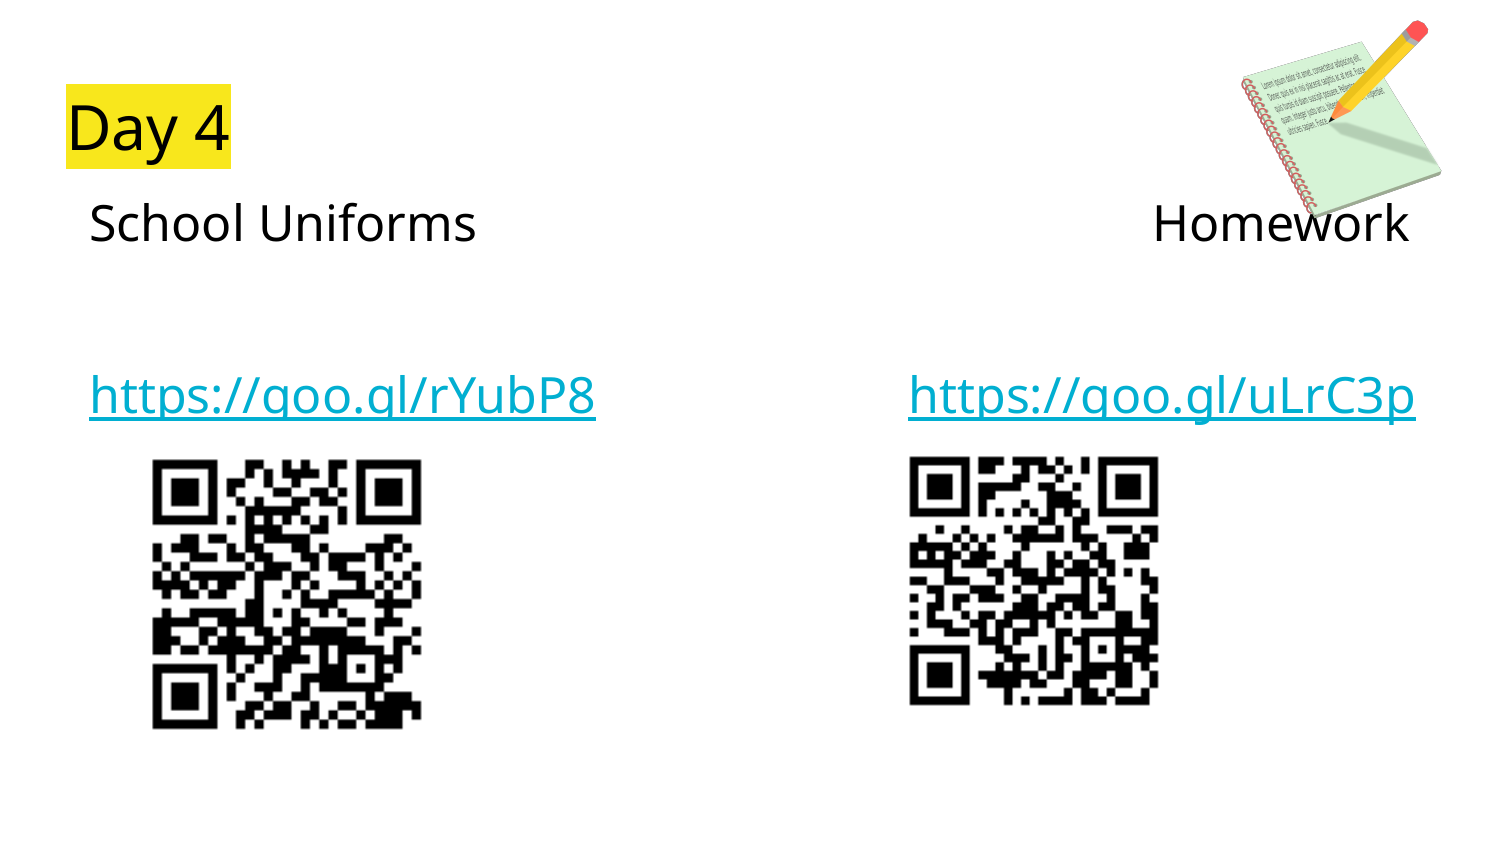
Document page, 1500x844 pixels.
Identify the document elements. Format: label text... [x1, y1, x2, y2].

picture [874, 421, 1195, 742]
picture [113, 421, 462, 770]
picture [1234, 14, 1450, 226]
list School Uniforms Homework https://goo.gl/rYubP8 https://goo.gl/uLrC3p [74, 166, 1472, 714]
title Day 4 [51, 72, 1229, 167]
